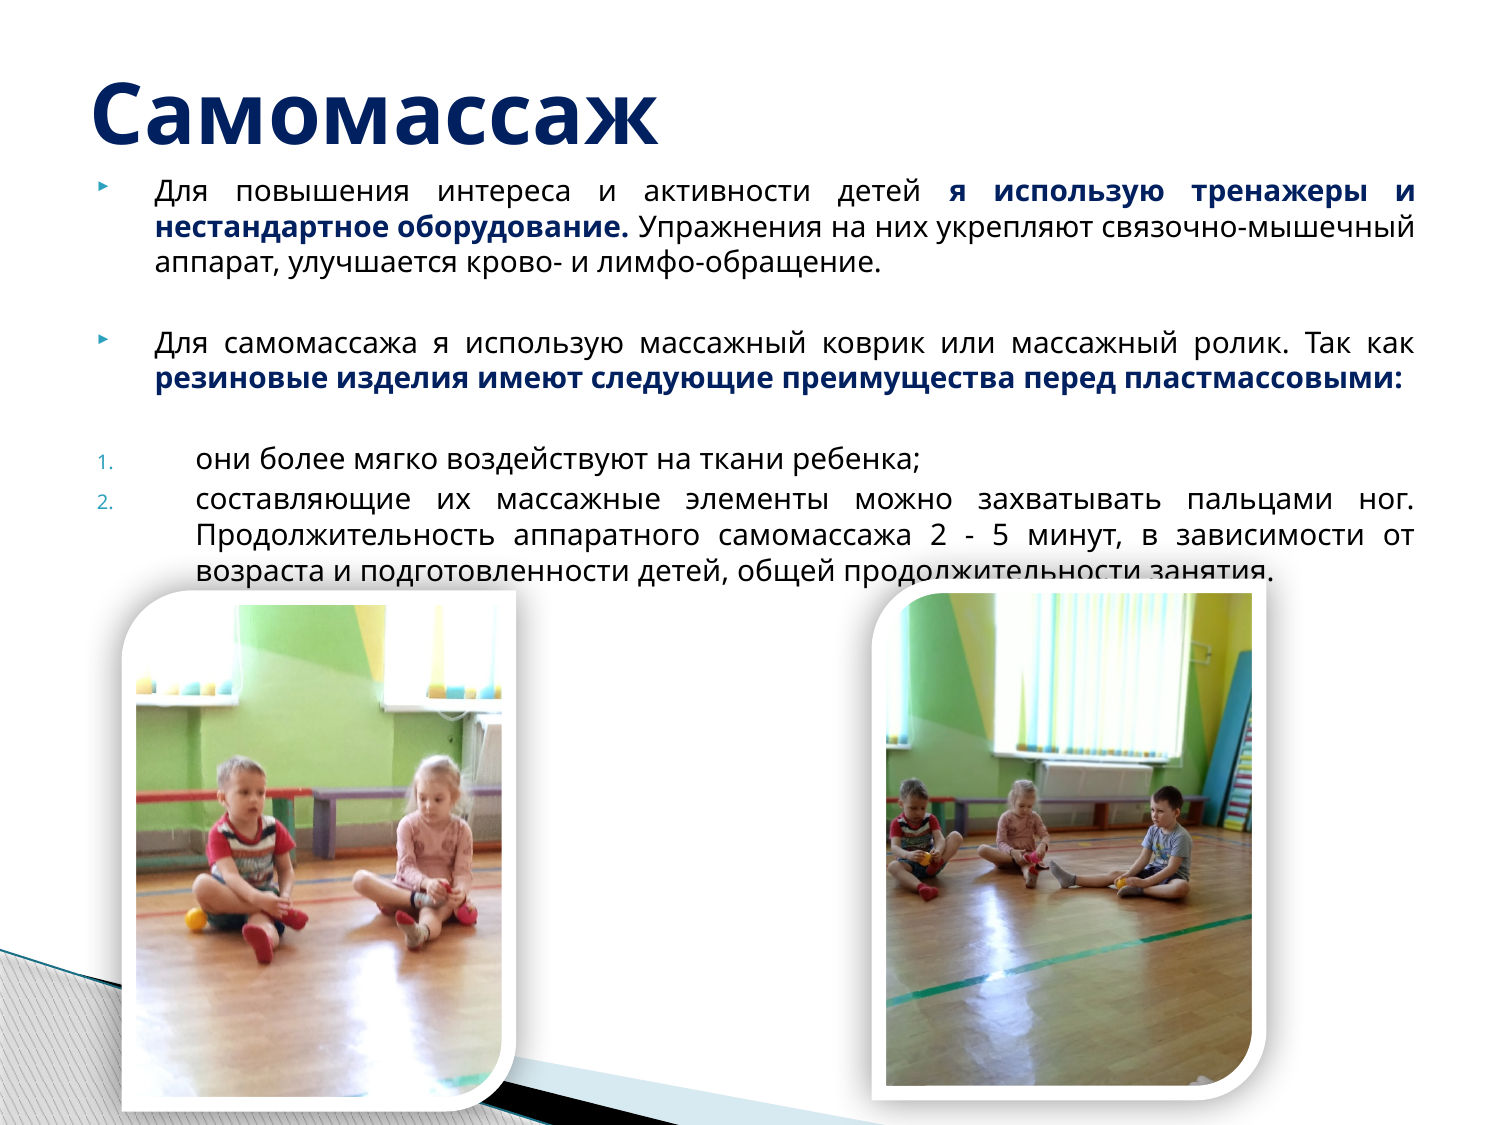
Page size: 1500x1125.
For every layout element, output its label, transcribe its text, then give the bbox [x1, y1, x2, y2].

picture [878, 585, 1260, 1094]
picture [128, 597, 510, 1105]
list Для повышения интереса и активности детей я использую тренажеры и нестандартное оборудование. Упражнения на них укрепляют связочно-мышечный аппарат, улучшается крово- и лимфо-обращение. Для самомассажа я использую массажный коврик или массажный ролик. Так как резиновые изделия имеют следующие преимущества перед пластмассовыми: они более мягко воздействуют на ткани ребенка; составляющие их массажные элементы можно захватывать пальцами ног. Продолжительность аппаратного самомассажа 2 - 5 минут, в зависимости от возраста и подготовленности детей, общей продолжительности занятия. [82, 164, 1432, 625]
title Самомассаж [75, 45, 1425, 176]
